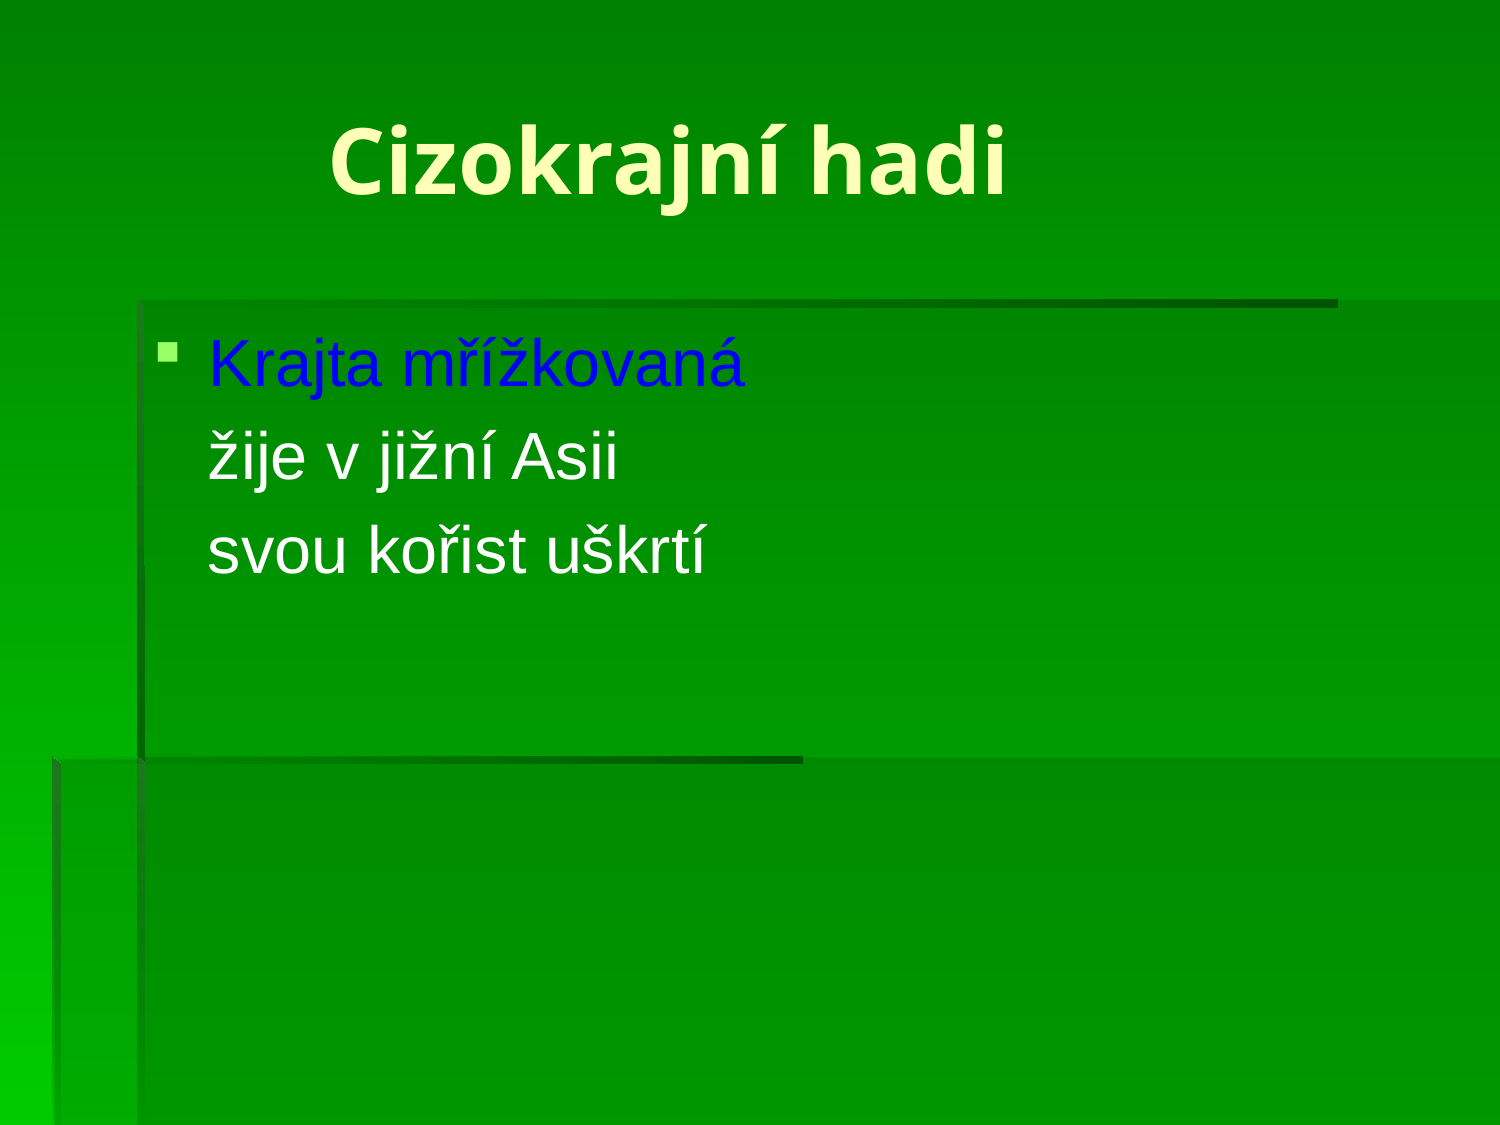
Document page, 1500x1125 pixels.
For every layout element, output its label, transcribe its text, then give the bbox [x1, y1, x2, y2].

list Krajta mřížkovaná žije v jižní Asii svou kořist uškrtí [137, 312, 1452, 1001]
title Cizokrajní hadi [74, 39, 1451, 276]
